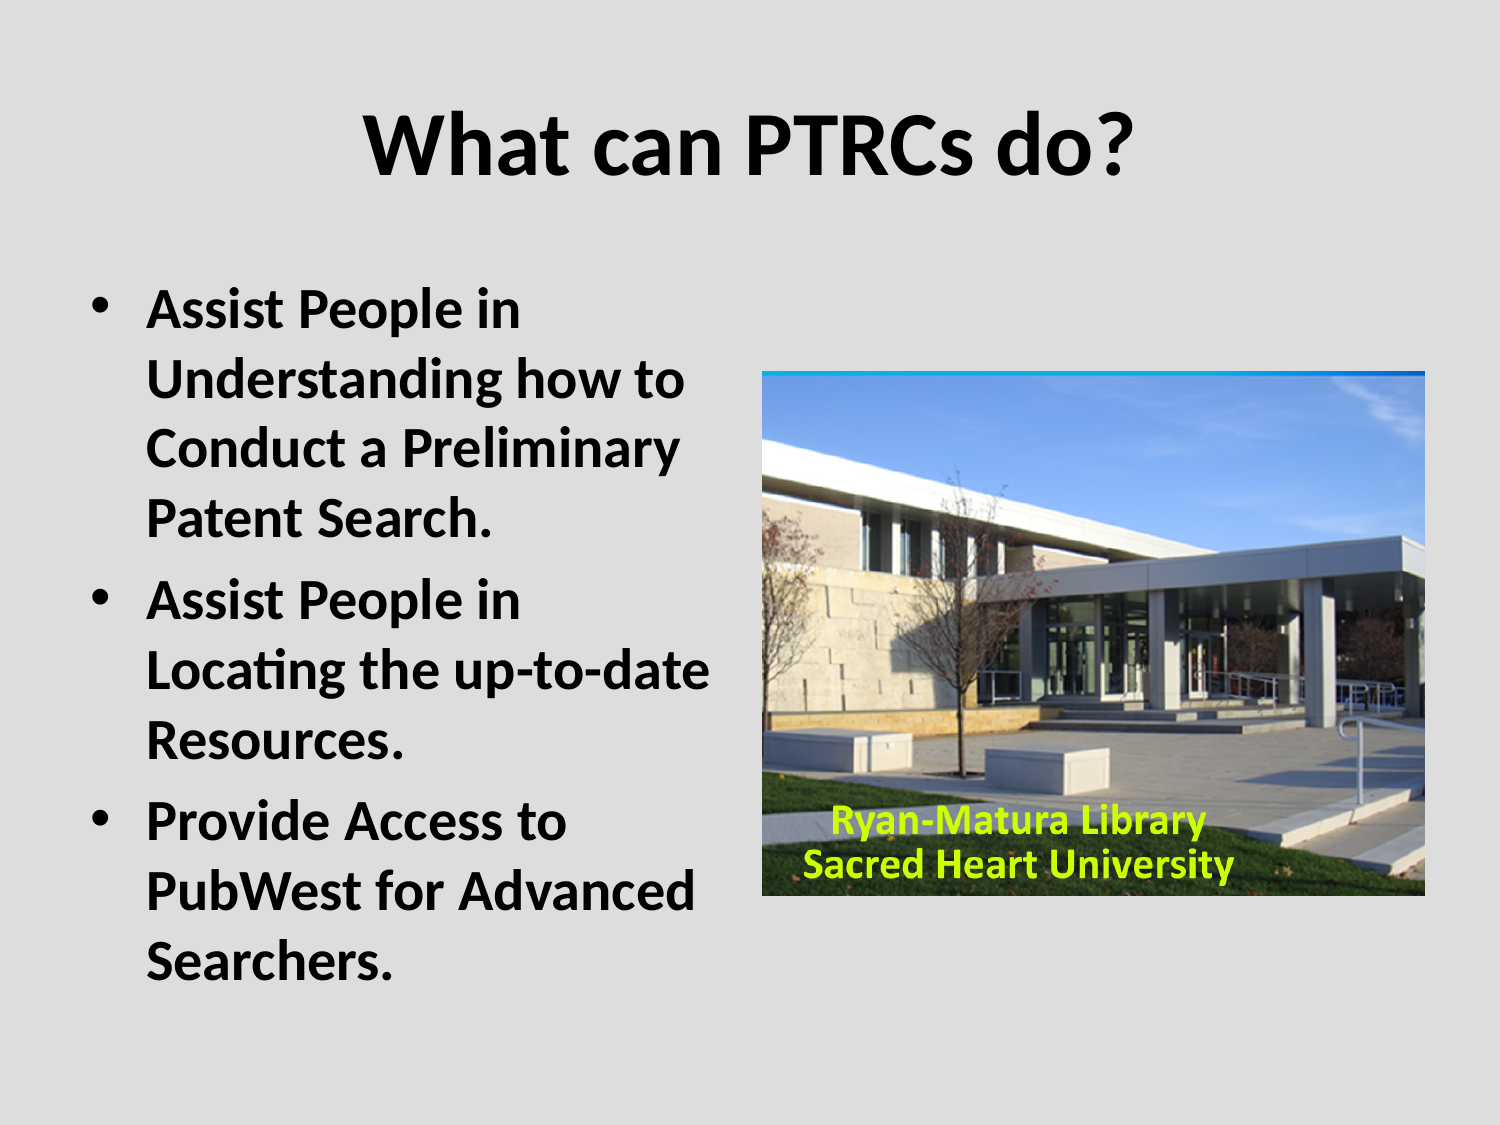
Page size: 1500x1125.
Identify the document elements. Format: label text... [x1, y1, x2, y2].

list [762, 371, 1426, 896]
title What can PTRCs do? [75, 45, 1425, 233]
list Assist People in Understanding how to Conduct a Preliminary Patent Search. Assist People in Locating the up-to-date Resources. Provide Access to PubWest for Advanced Searchers. [75, 262, 738, 1005]
